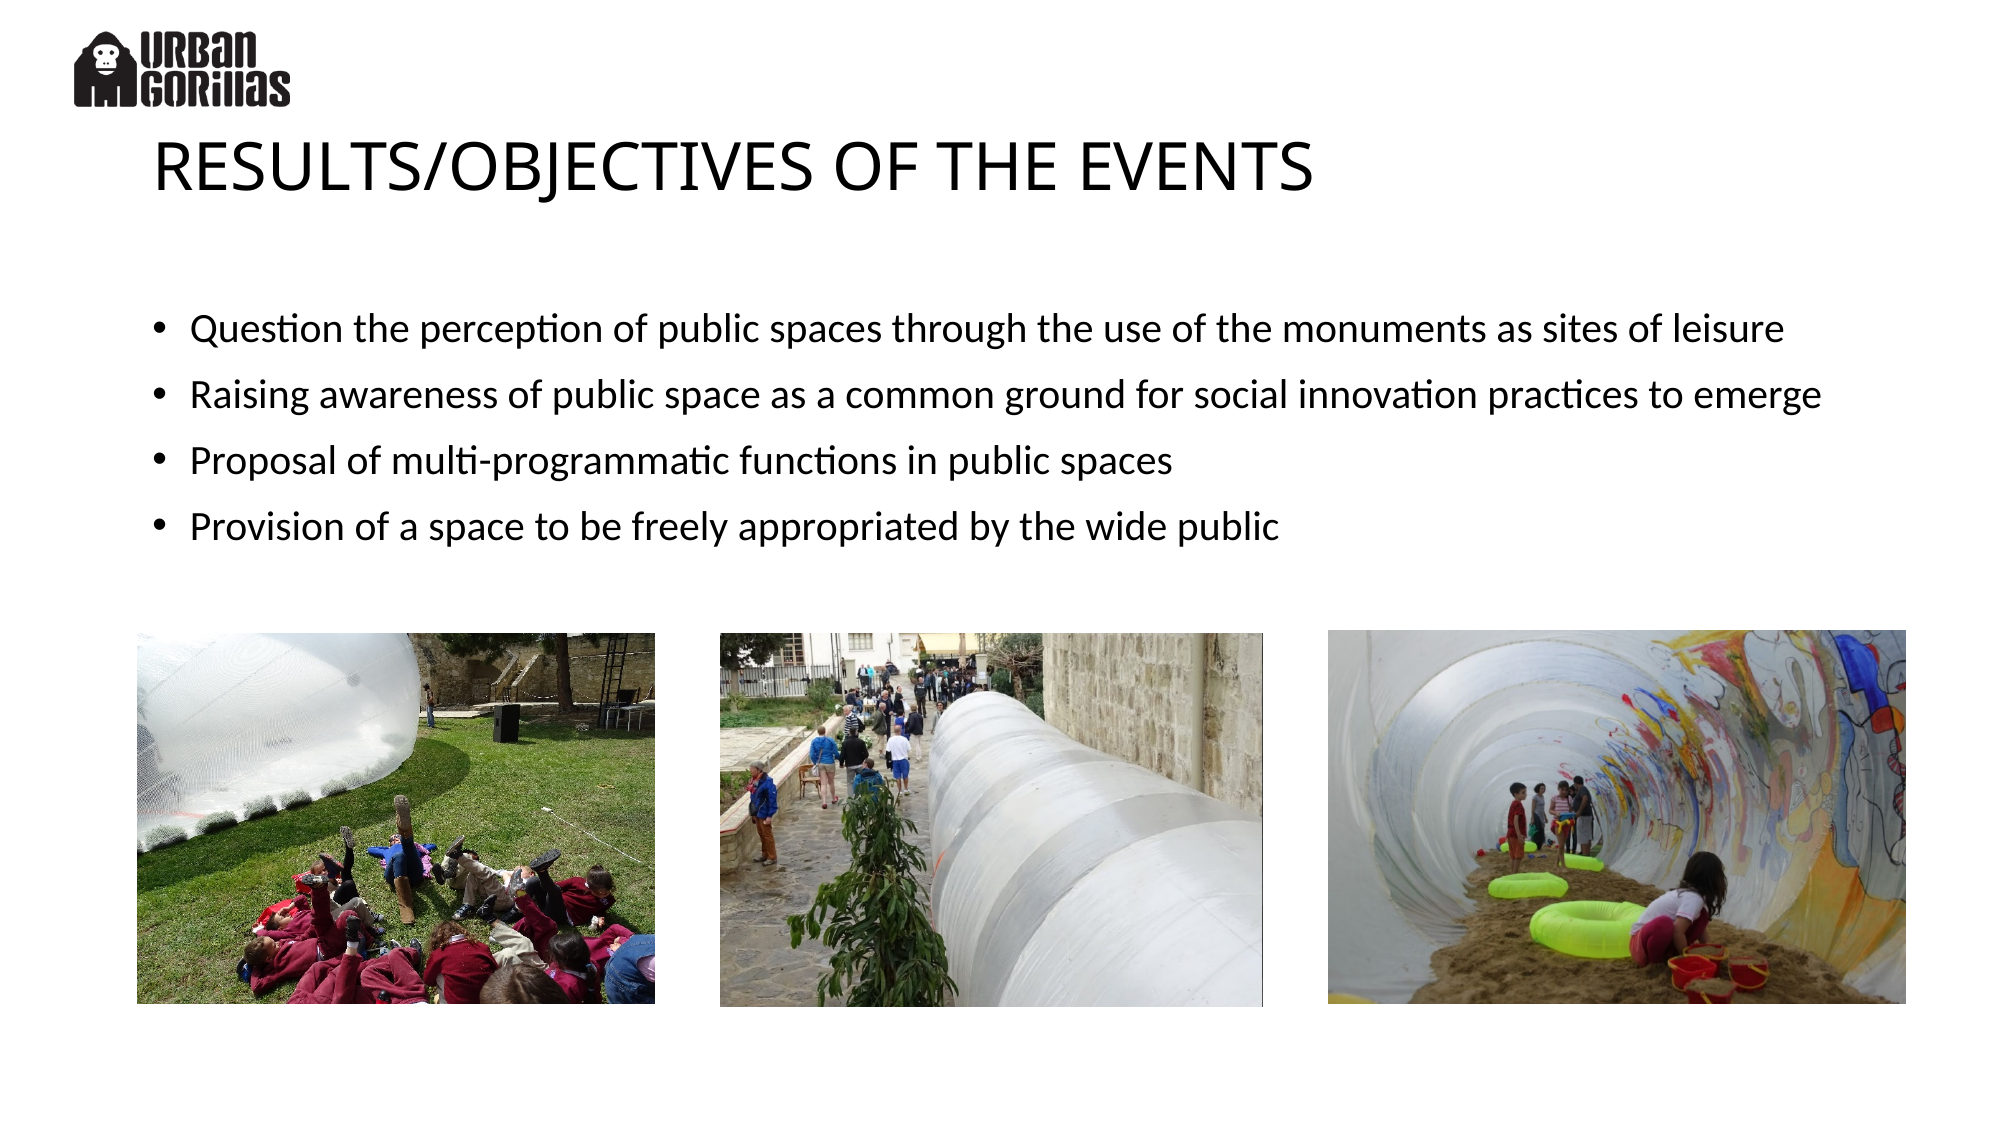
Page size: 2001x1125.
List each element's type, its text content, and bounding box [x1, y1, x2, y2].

picture [74, 31, 290, 107]
title RESULTS/OBJECTIVES OF THE EVENTS [137, 59, 1863, 278]
list Question the perception of public spaces through the use of the monuments as sites of leisure Raising awareness of public space as a common ground for social innovation practices to emerge Proposal of multi-programmatic functions in public spaces Provision of a space to be freely appropriated by the wide public [137, 299, 1863, 1014]
picture [1328, 630, 1906, 1004]
picture [137, 633, 655, 1004]
picture [719, 633, 1263, 1007]
